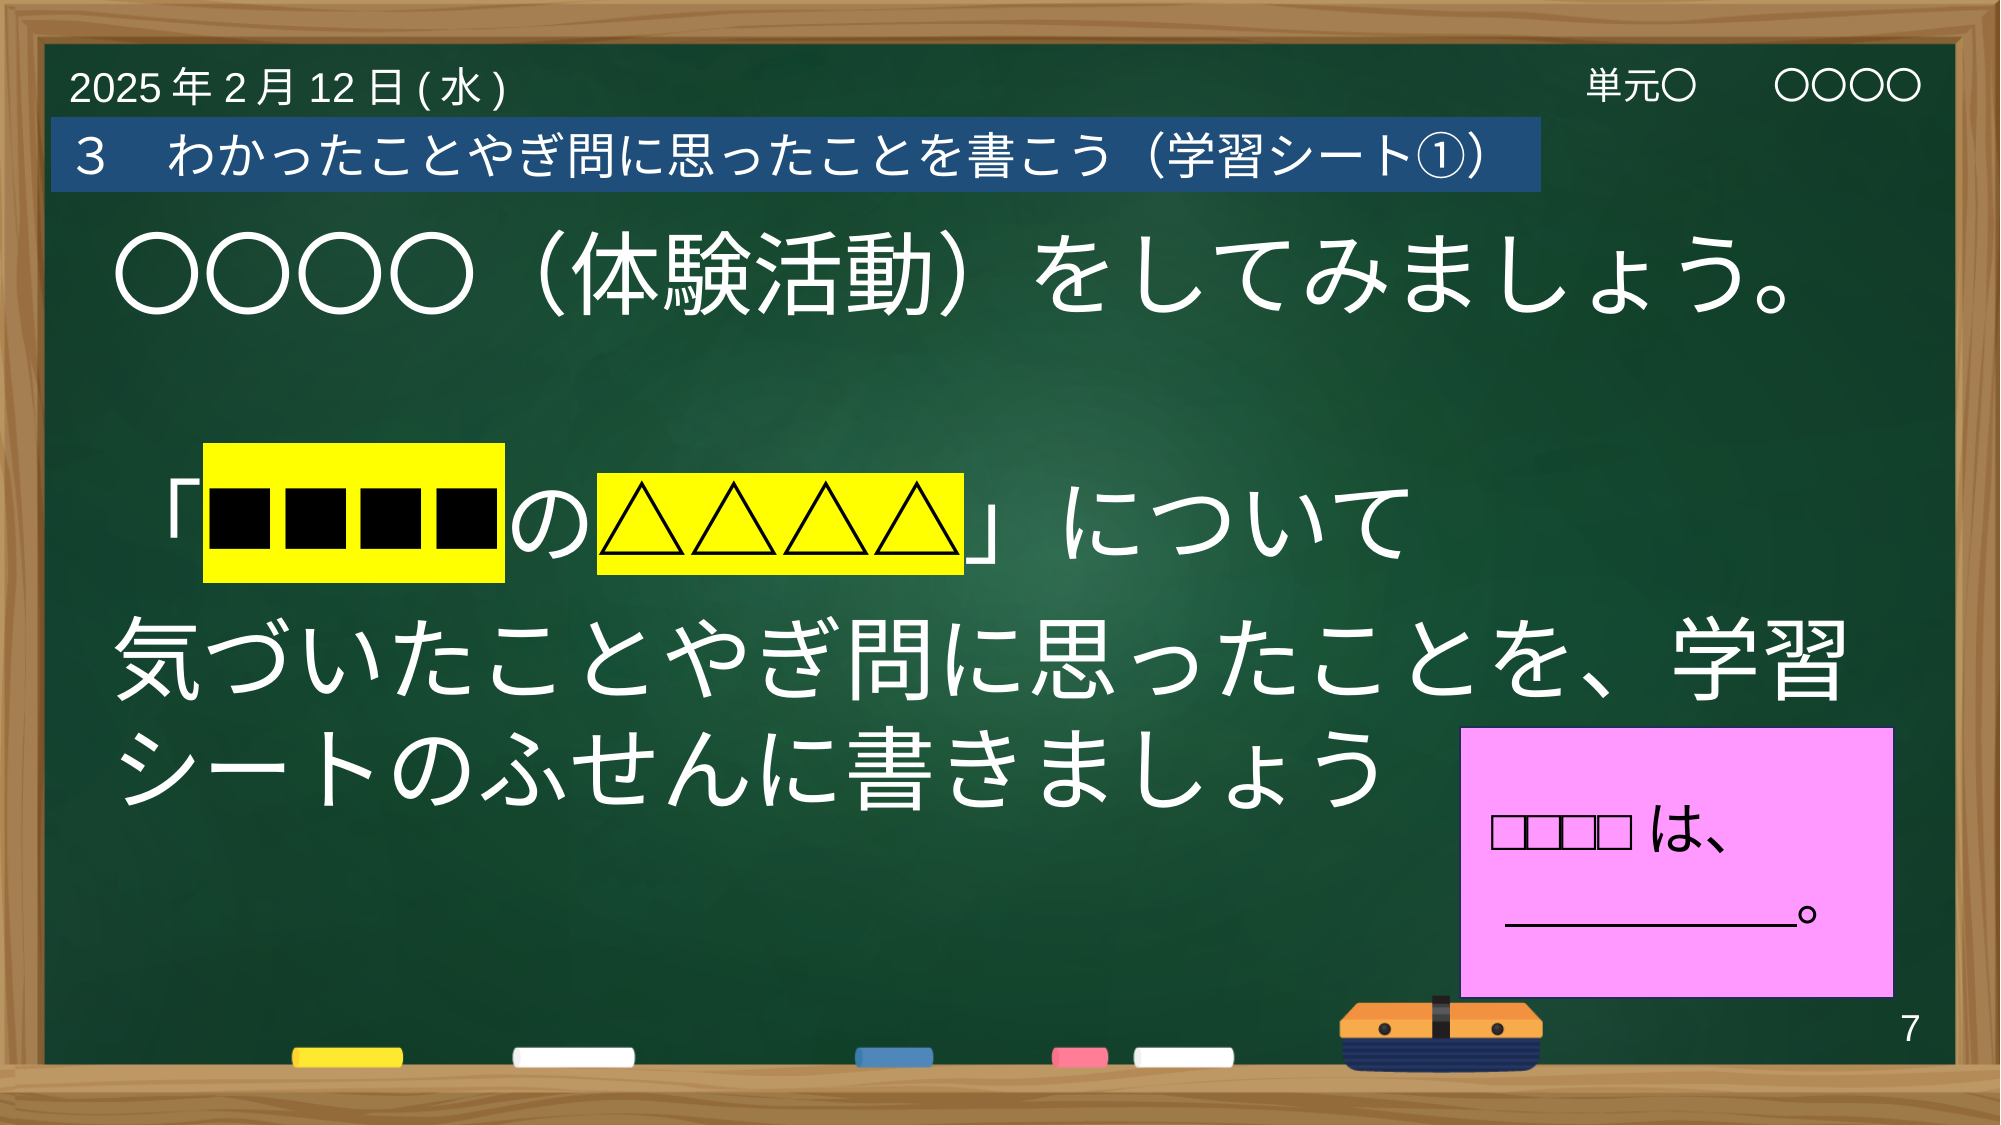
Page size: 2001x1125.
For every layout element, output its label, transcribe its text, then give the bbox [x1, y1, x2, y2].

slide_number 7 [1705, 996, 1936, 1057]
picture [0, 0, 2000, 1125]
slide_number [53, 55, 537, 116]
footer 単元〇 〇〇〇〇 [1333, 55, 1939, 115]
list 〇〇〇〇（体験活動）をしてみましょう。 「■■■■の△△△△」について 気づいたことやぎ問に思ったことを、学習シートのふせんに書きましょう [96, 209, 1894, 908]
text_box □□□□は、 。 [1460, 726, 1894, 999]
text_box ３ わかったことやぎ問に思ったことを書こう（学習シート①） [51, 116, 1541, 192]
